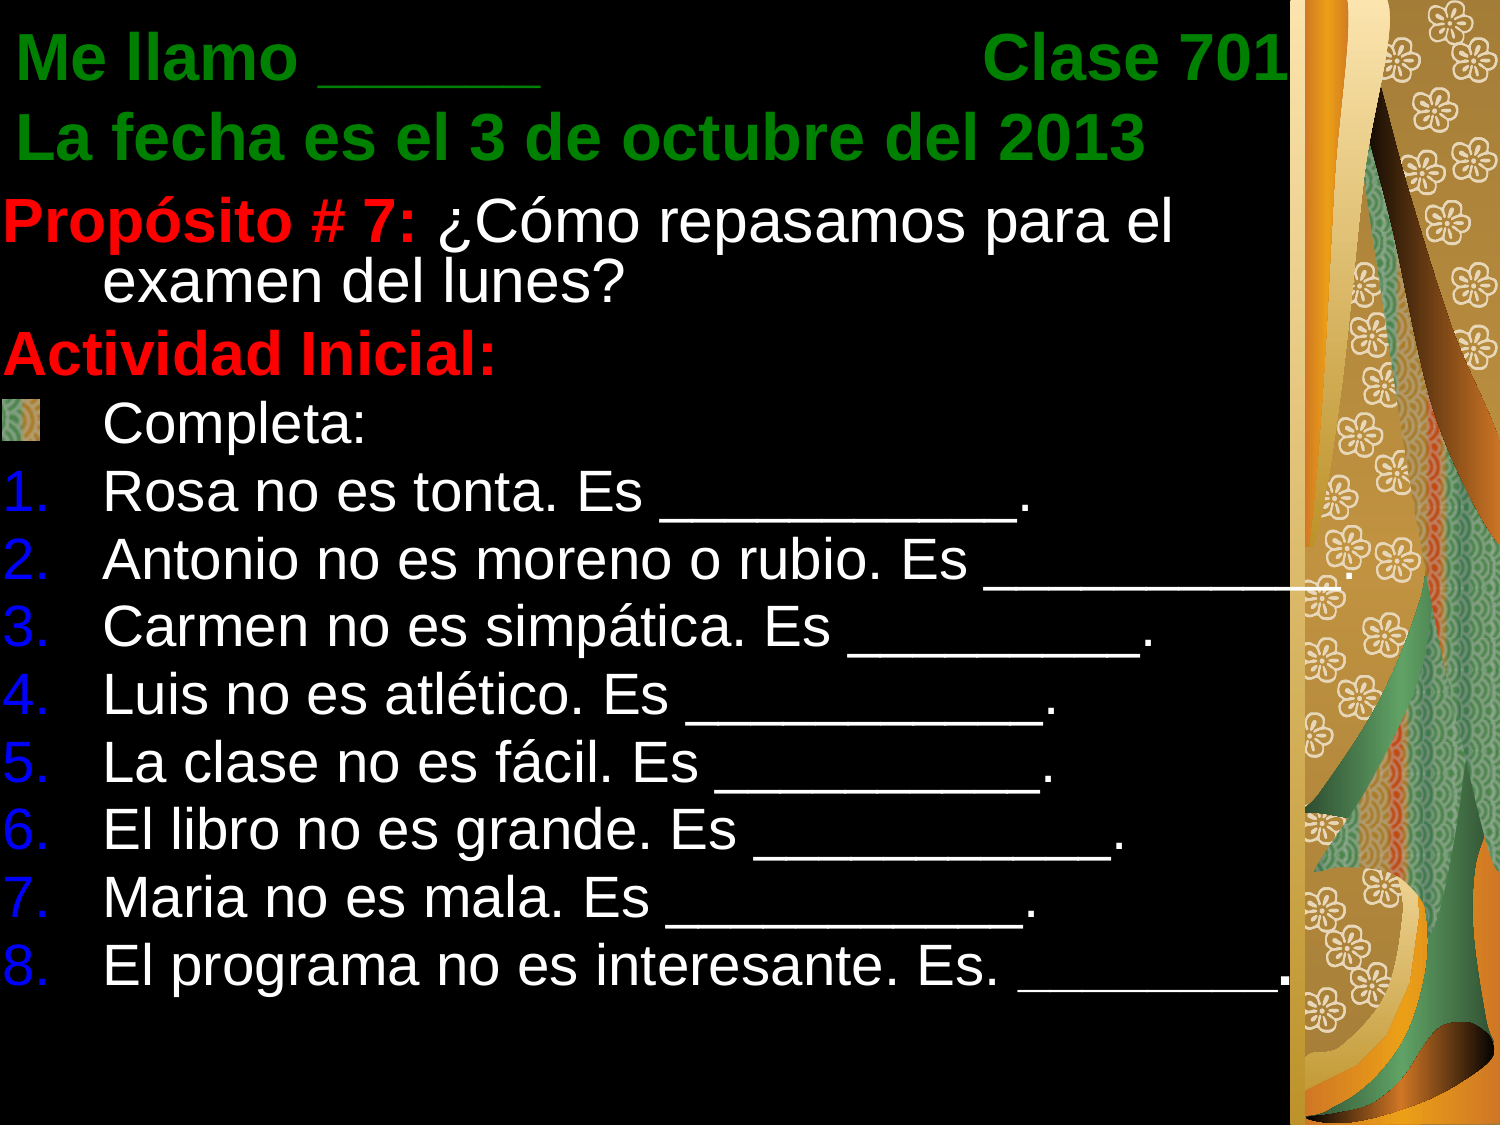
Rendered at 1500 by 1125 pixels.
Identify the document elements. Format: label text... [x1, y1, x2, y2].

picture [1364, 144, 1500, 936]
title Me llamo ______ Clase 701 La fecha es el 3 de octubre del 2013 [0, 24, 1350, 163]
picture [2, 399, 40, 441]
list Propósito # 7: ¿Cómo repasamos para el examen del lunes? Actividad Inicial: Completa: Rosa no es tonta. Es ___________. Antonio no es moreno o rubio. Es ___________. Carmen no es simpática. Es _________. Luis no es atlético. Es ___________. La clase no es fácil. Es __________. El libro no es grande. Es ___________. Maria no es mala. Es ___________. El programa no es interesante. Es. ________. [0, 187, 1375, 1125]
